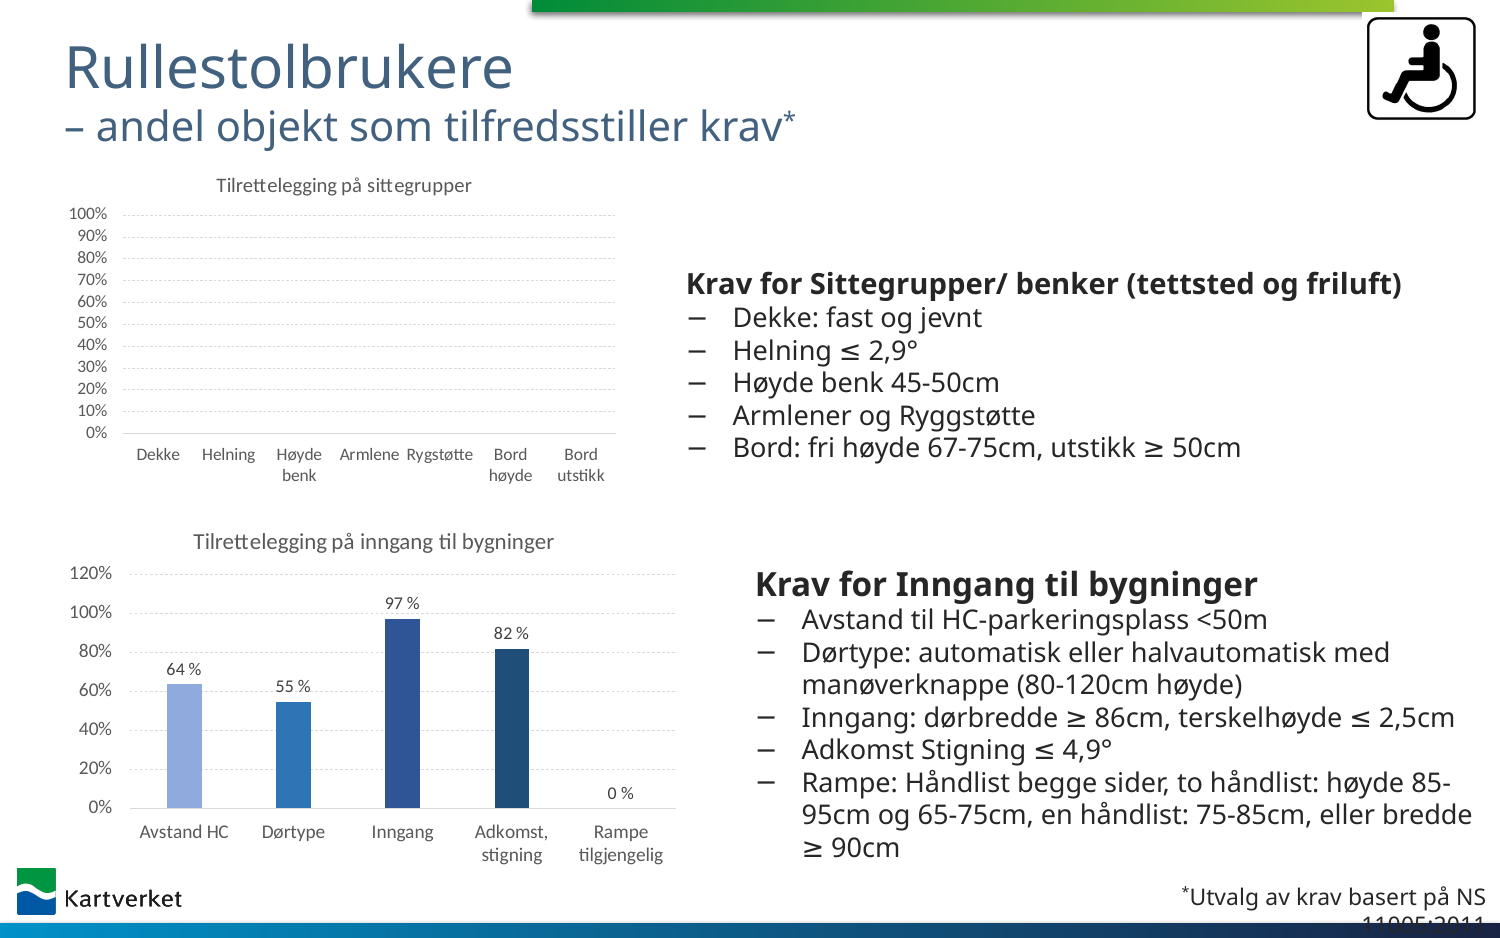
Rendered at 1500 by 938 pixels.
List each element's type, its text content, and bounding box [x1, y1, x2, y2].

text_box *Utvalg av krav basert på NS 11005:2011 [1068, 873, 1500, 938]
picture [62, 520, 687, 874]
picture [1362, 12, 1481, 126]
text_box Krav for Inngang til bygninger Avstand til HC-parkeringsplass <50m Dørtype: automatisk eller halvautomatisk med manøverknappe (80-120cm høyde) Inngang: dørbredde ≥ 86cm, terskelhøyde ≤ 2,5cm Adkomst Stigning ≤ 4,9° Rampe: Håndlist begge sider, to håndlist: høyde 85-95cm og 65-75cm, en håndlist: 75-85cm, eller bredde ≥ 90cm [740, 555, 1491, 870]
picture [62, 166, 626, 492]
text_box Krav for Sittegrupper/ benker (tettsted og friluft) Dekke: fast og jevnt Helning ≤ 2,9° Høyde benk 45-50cm Armlener og Ryggstøtte Bord: fri høyde 67-75cm, utstikk ≥ 50cm [670, 258, 1418, 471]
text_box Rullestolbrukere – andel objekt som tilfredsstiller krav* [49, 25, 1431, 158]
